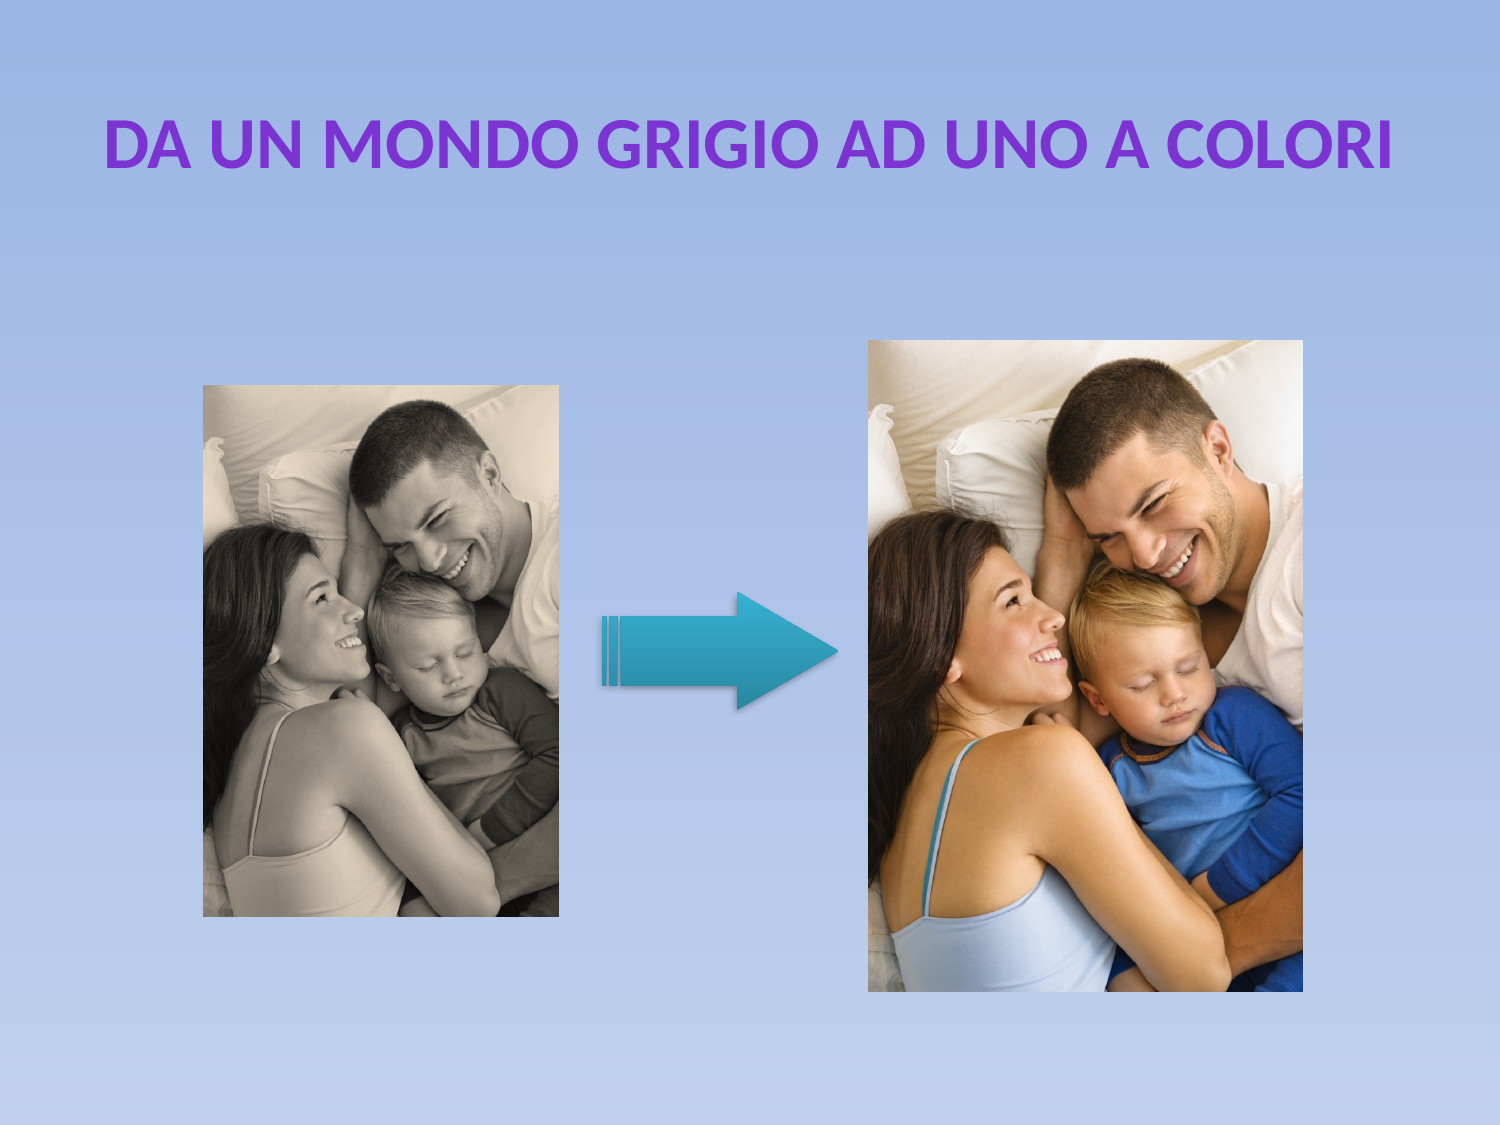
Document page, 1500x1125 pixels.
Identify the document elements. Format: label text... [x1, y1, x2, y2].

text_box [620, 591, 839, 711]
text_box [609, 616, 618, 686]
text_box [602, 616, 607, 686]
picture [867, 340, 1303, 992]
title Da un mondo grigio ad uno a colori [75, 45, 1425, 233]
picture [203, 385, 559, 918]
